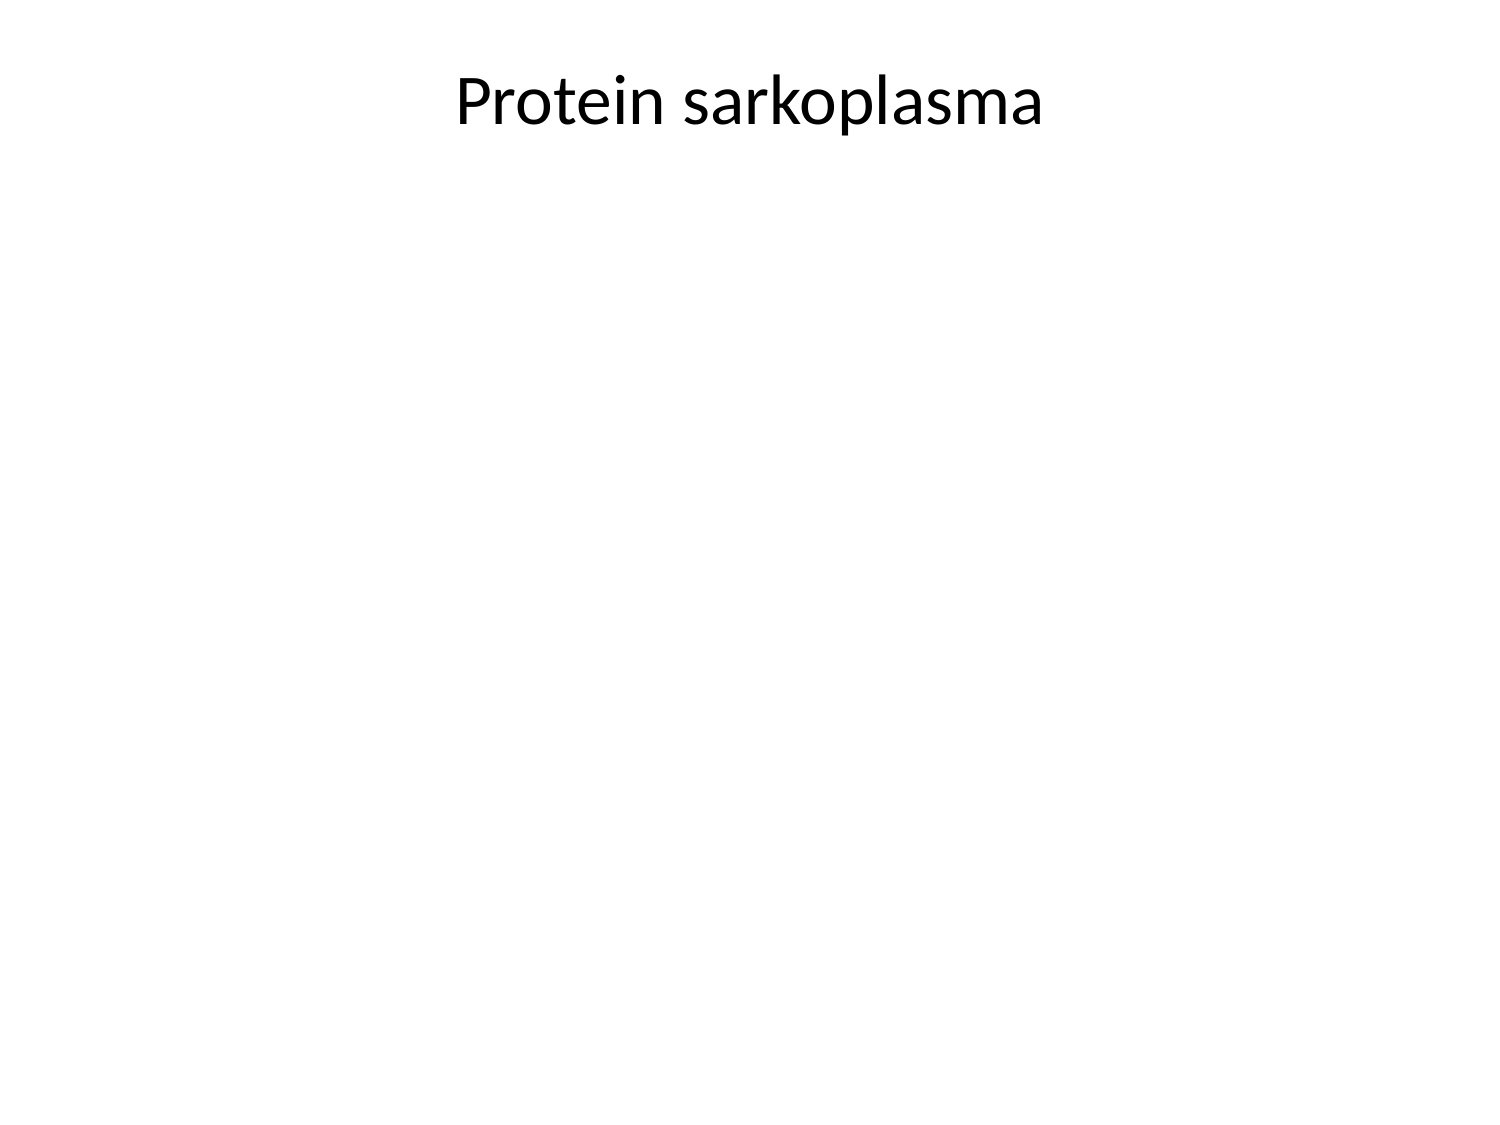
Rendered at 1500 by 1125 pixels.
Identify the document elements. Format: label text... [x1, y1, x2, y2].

title Protein sarkoplasma [75, 45, 1425, 233]
